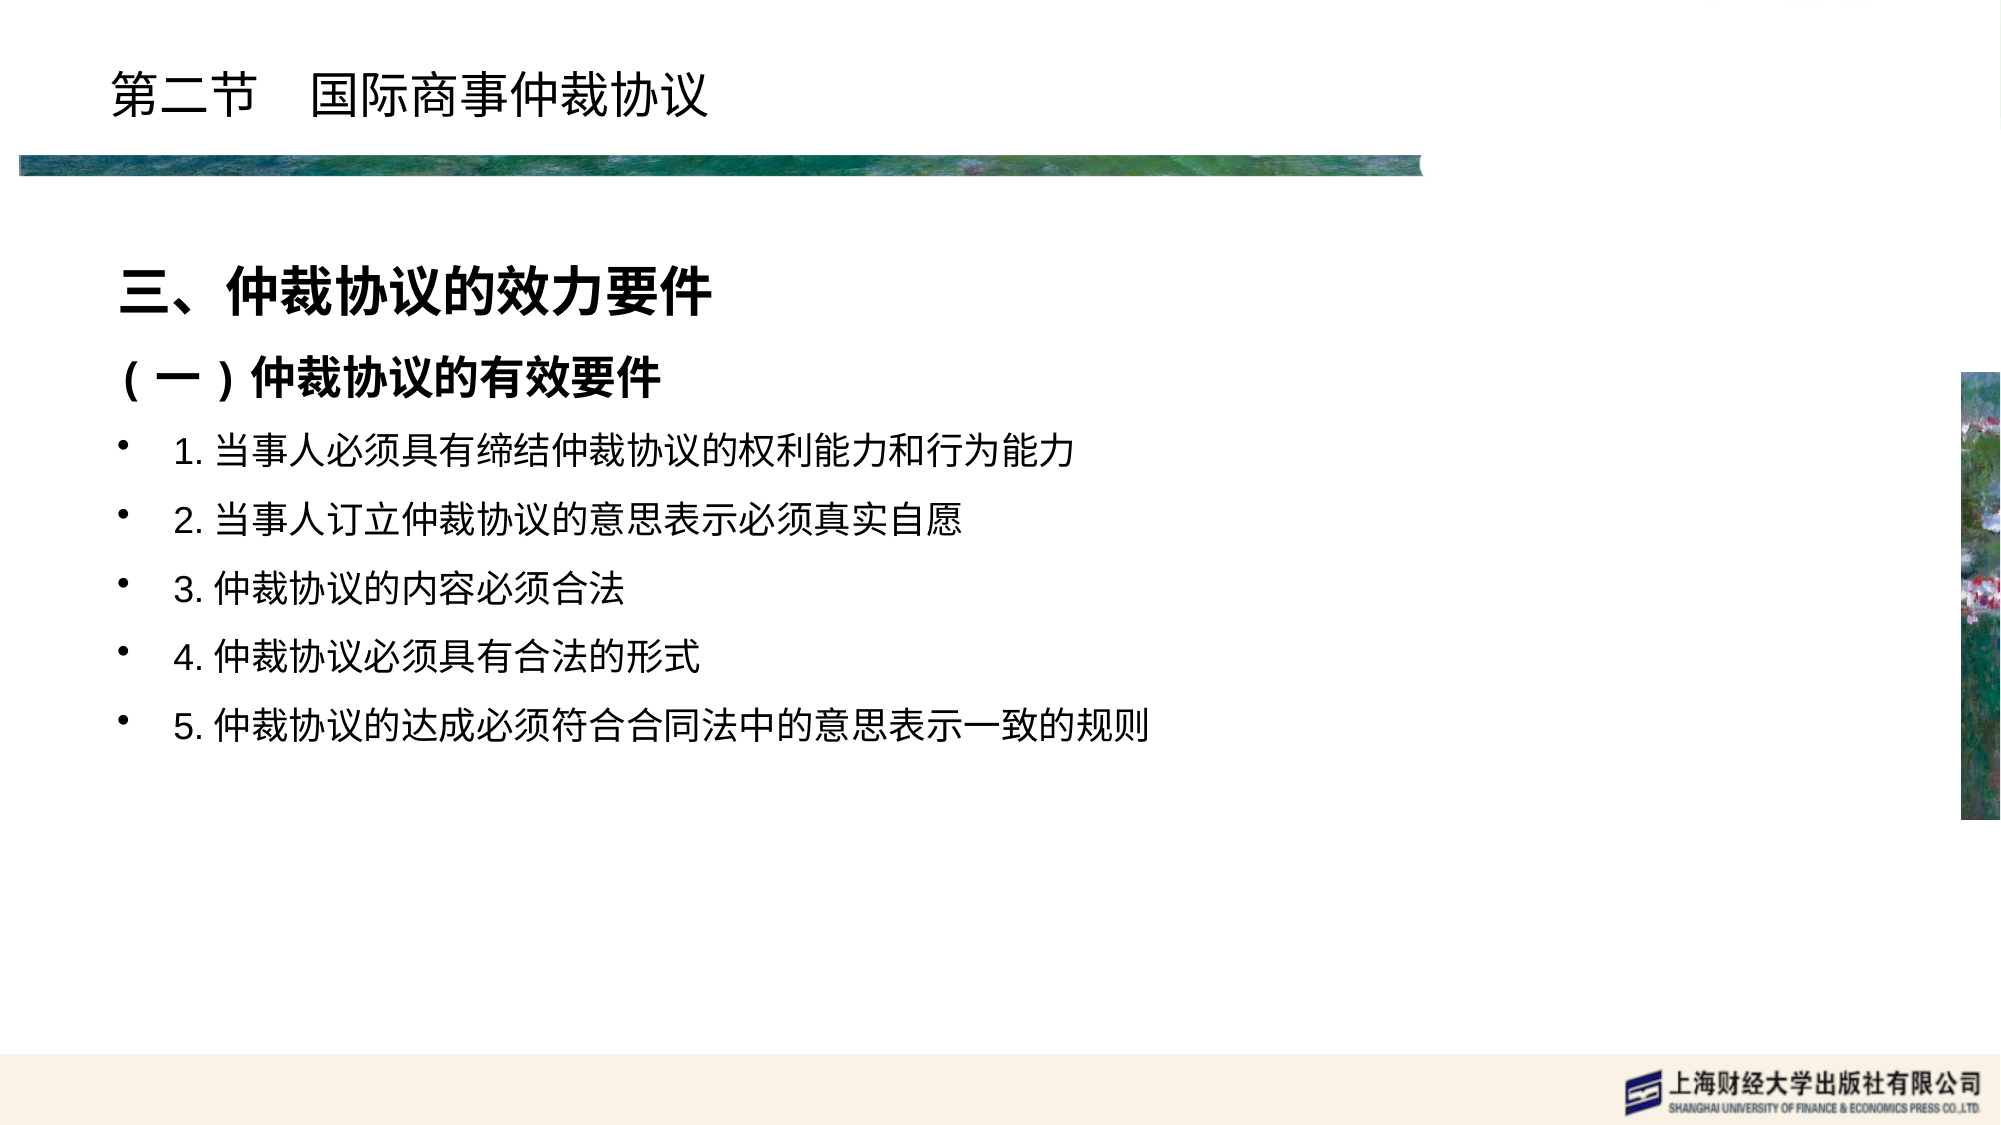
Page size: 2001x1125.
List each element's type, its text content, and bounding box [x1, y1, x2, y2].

list 三、仲裁协议的效力要件 (一)仲裁协议的有效要件 1.当事人必须具有缔结仲裁协议的权利能力和行为能力 2.当事人订立仲裁协议的意思表示必须真实自愿 3.仲裁协议的内容必须合法 4.仲裁协议必须具有合法的形式 5.仲裁协议的达成必须符合合同法中的意思表示一致的规则 [102, 233, 1898, 1032]
picture [0, 0, 2001, 1125]
title 第二节 国际商事仲裁协议 [94, 42, 1451, 146]
